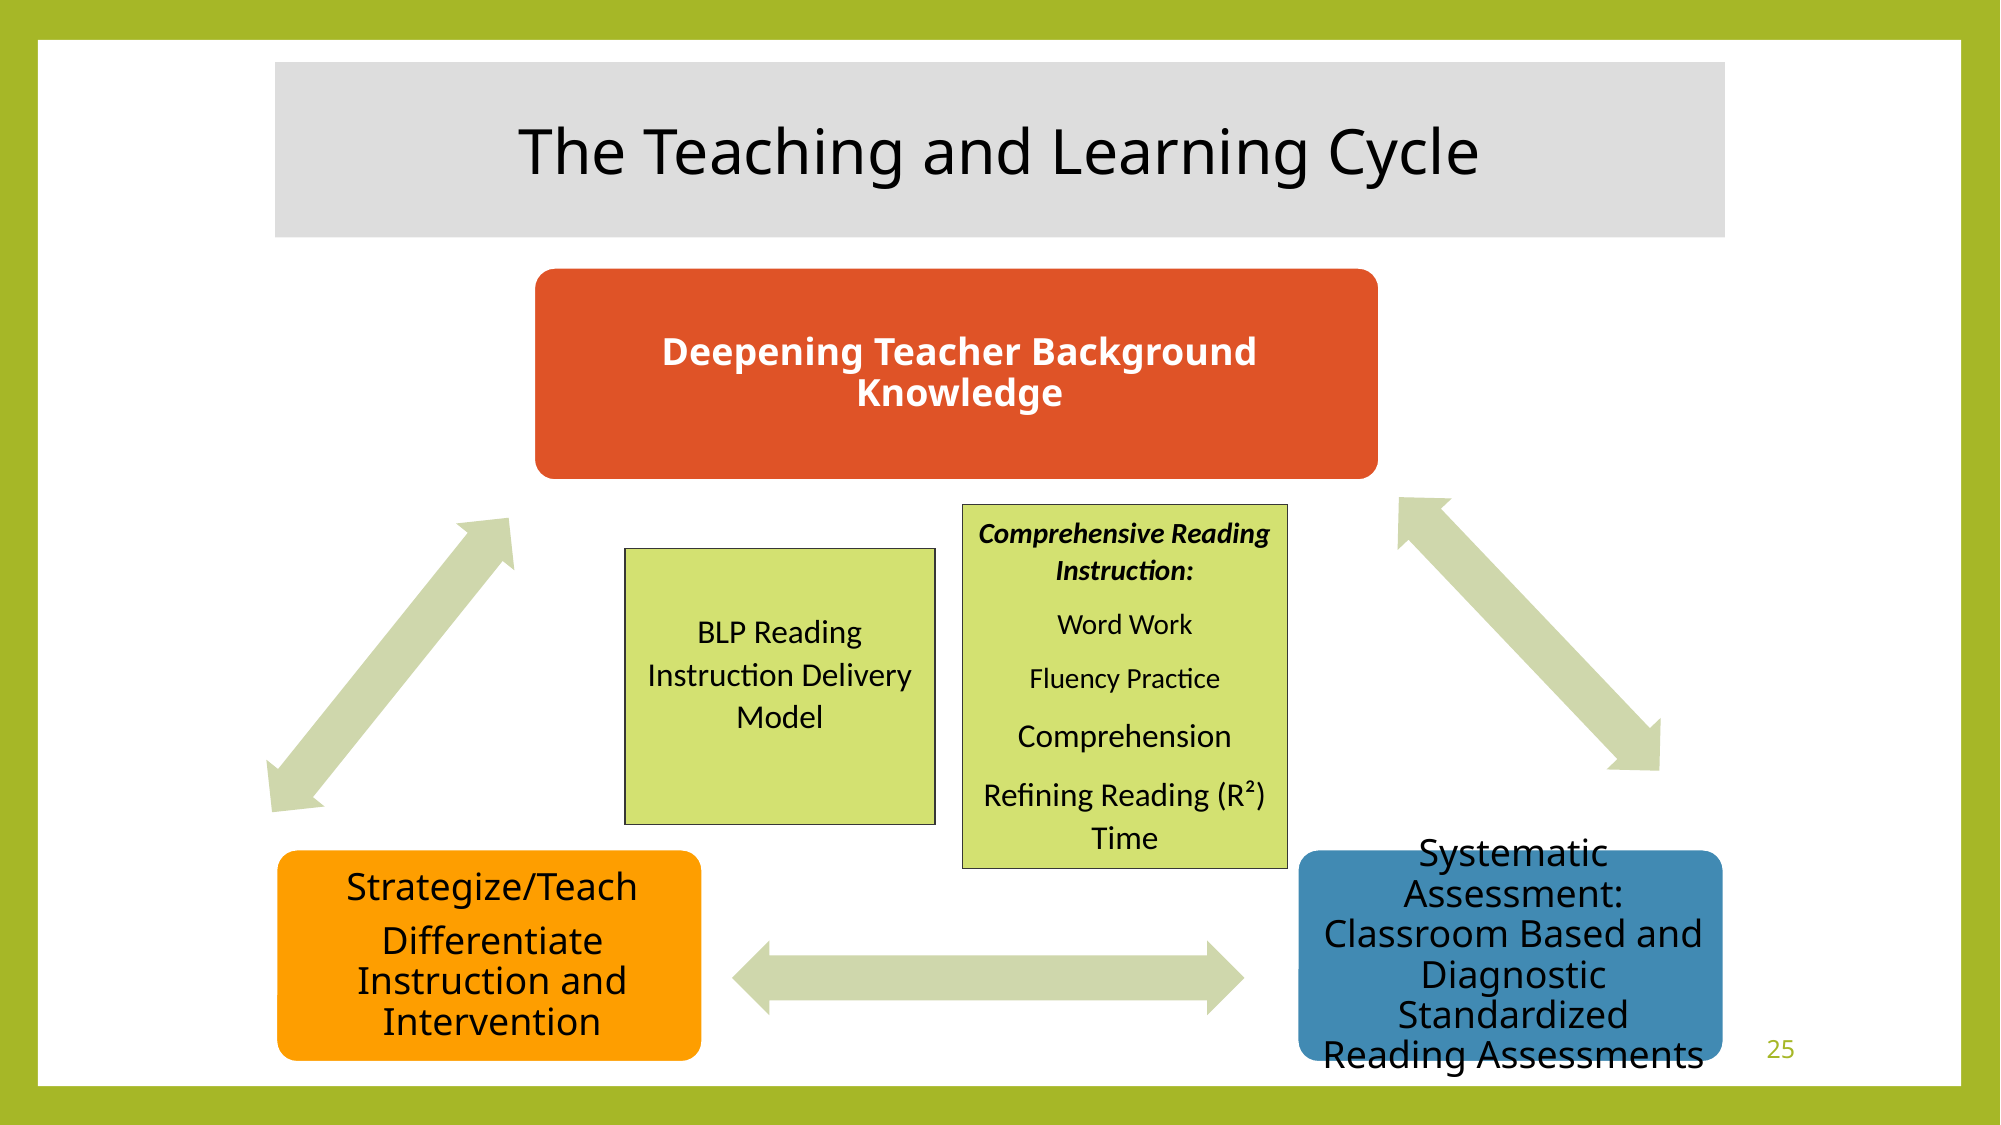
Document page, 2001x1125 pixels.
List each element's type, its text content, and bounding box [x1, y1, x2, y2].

slide_number 25 [1530, 1020, 1811, 1081]
text_box The Teaching and Learning Cycle [275, 62, 1725, 237]
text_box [275, 237, 1725, 1063]
